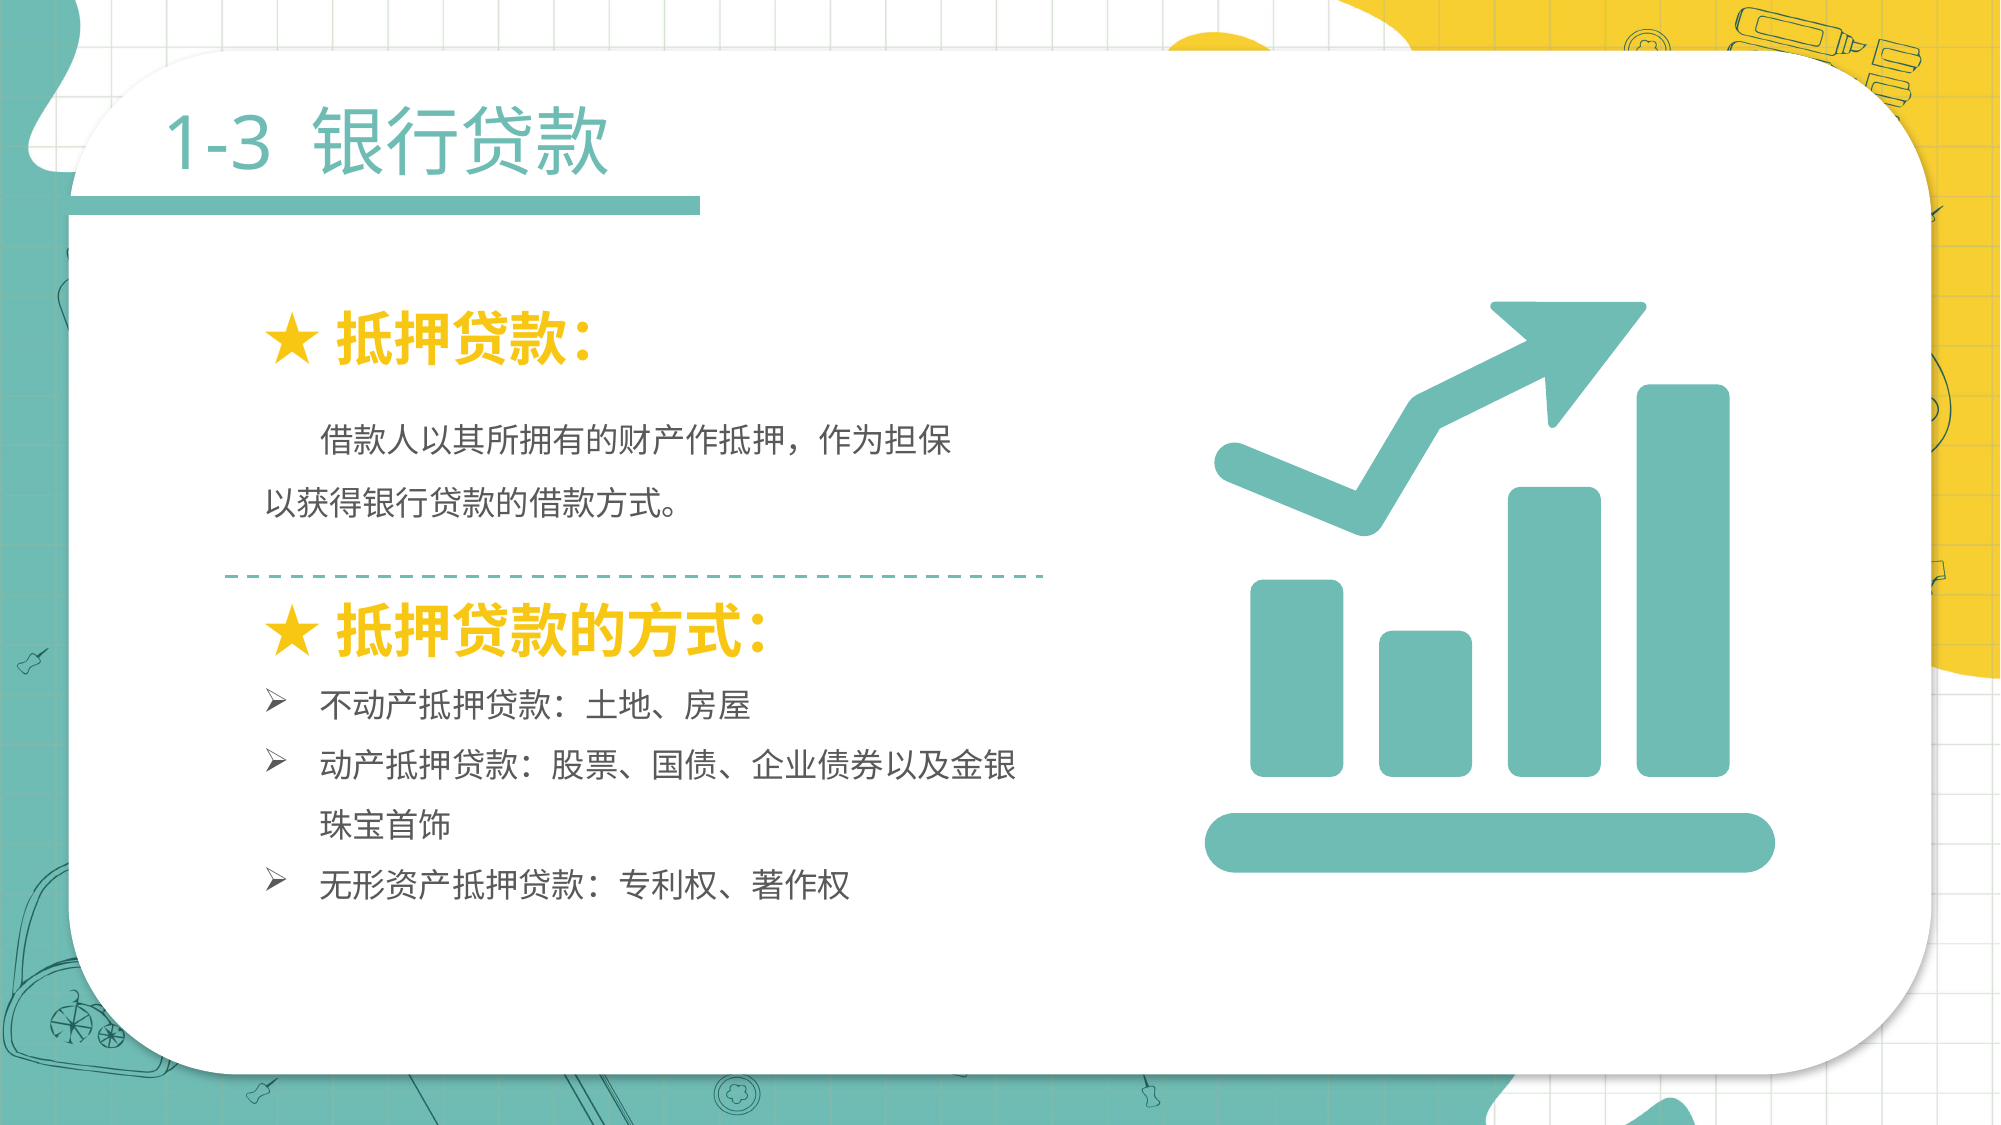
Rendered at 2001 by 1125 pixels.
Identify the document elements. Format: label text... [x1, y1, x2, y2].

text_box 1-3 银行贷款 [148, 87, 792, 192]
text_box [67, 49, 1933, 1076]
text_box [1379, 630, 1473, 777]
text_box [1507, 486, 1601, 777]
text_box [62, 196, 700, 215]
text_box ★抵押贷款： 借款人以其所拥有的财产作抵押，作为担保以获得银行贷款的借款方式。 [248, 294, 987, 530]
picture [0, 0, 2001, 1125]
text_box ★抵押贷款的方式： 不动产抵押贷款：土地、房屋 动产抵押贷款：股票、国债、企业债券以及金银珠宝首饰 无形资产抵押贷款：专利权、著作权 [248, 587, 1049, 972]
text_box [1204, 813, 1776, 873]
text_box [1214, 301, 1647, 537]
text_box [1636, 384, 1730, 777]
text_box [1250, 579, 1344, 777]
